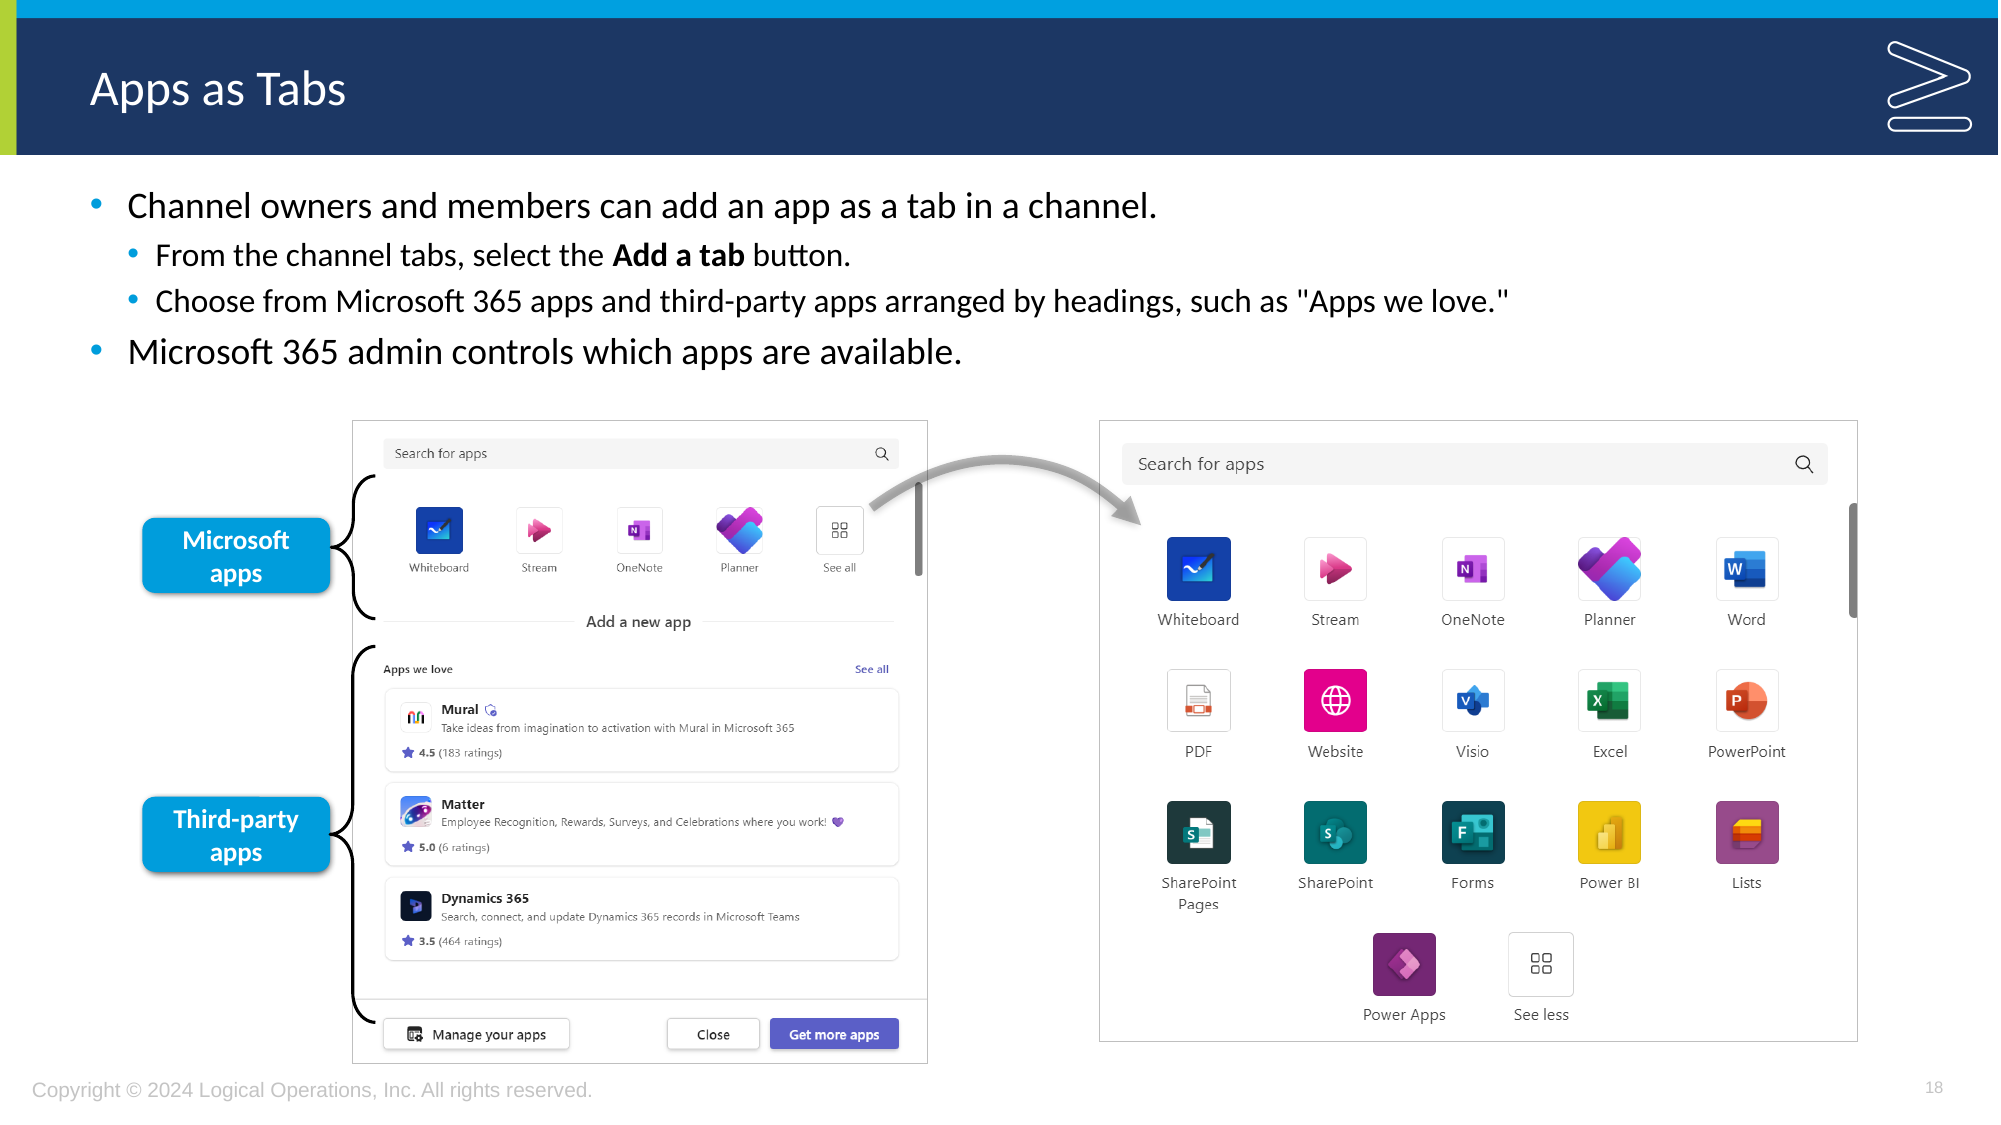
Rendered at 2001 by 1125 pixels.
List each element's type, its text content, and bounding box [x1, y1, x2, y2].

slide_number 18 [1491, 1057, 1959, 1118]
picture [1850, 19, 1998, 155]
title Apps as Tabs [74, 16, 1850, 155]
picture [0, 0, 74, 155]
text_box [142, 420, 1858, 1064]
list Channel owners and members can add an app as a tab in a channel. From the channel tabs, select the Add a tab button. Choose from Microsoft 365 apps and third-party apps arranged by headings, such as "Apps we love." Microsoft 365 admin controls which apps are available. [74, 173, 1897, 392]
